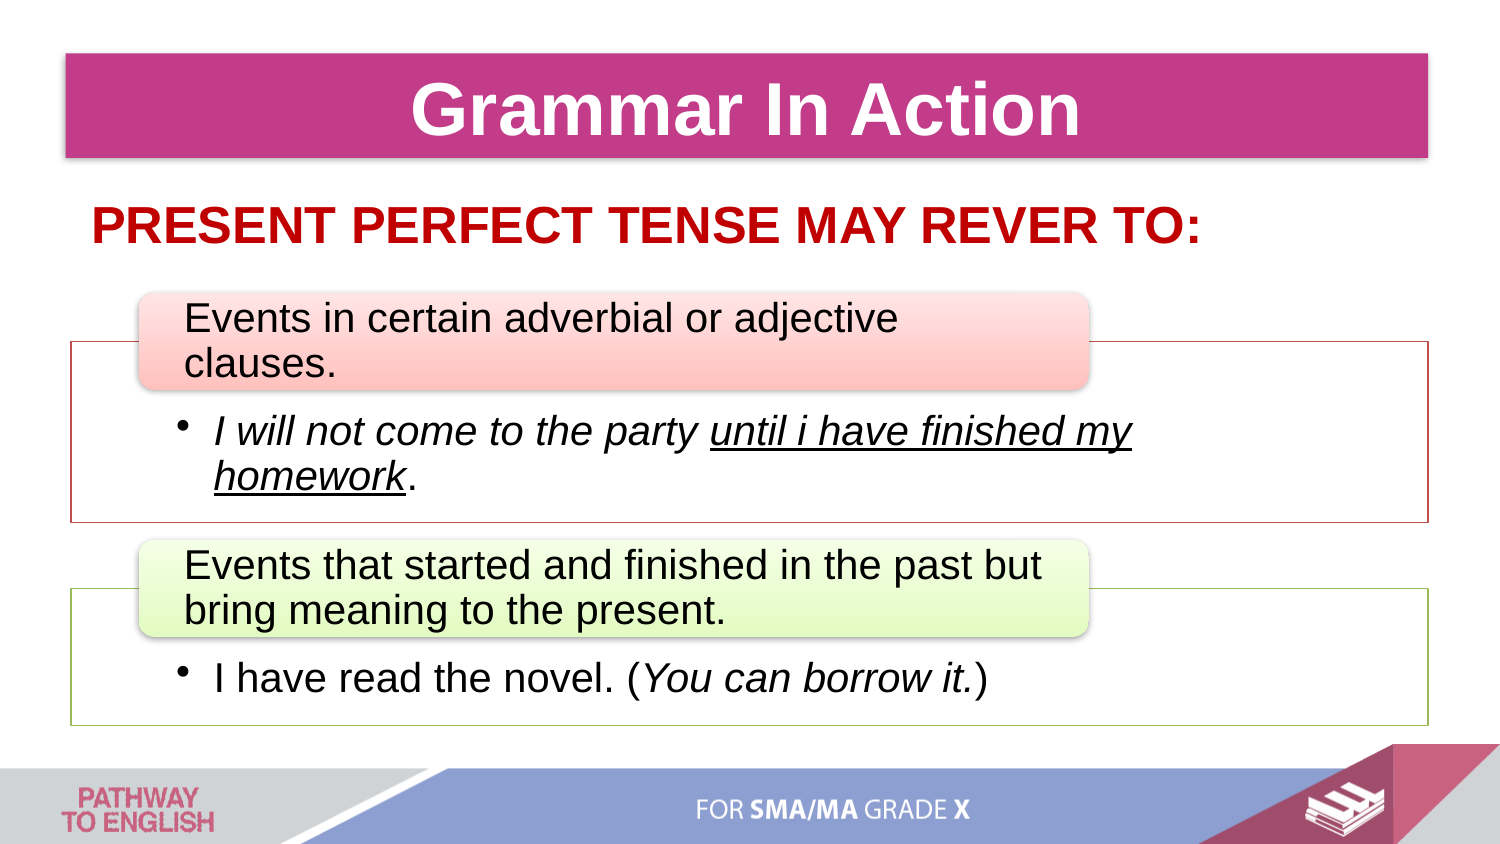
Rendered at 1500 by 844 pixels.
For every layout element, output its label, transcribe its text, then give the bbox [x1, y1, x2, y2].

text_box PRESENT PERFECT TENSE MAY REVER TO: [76, 184, 1218, 262]
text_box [70, 284, 1429, 735]
text_box Grammar In Action [65, 53, 1429, 159]
picture [0, 744, 1500, 844]
